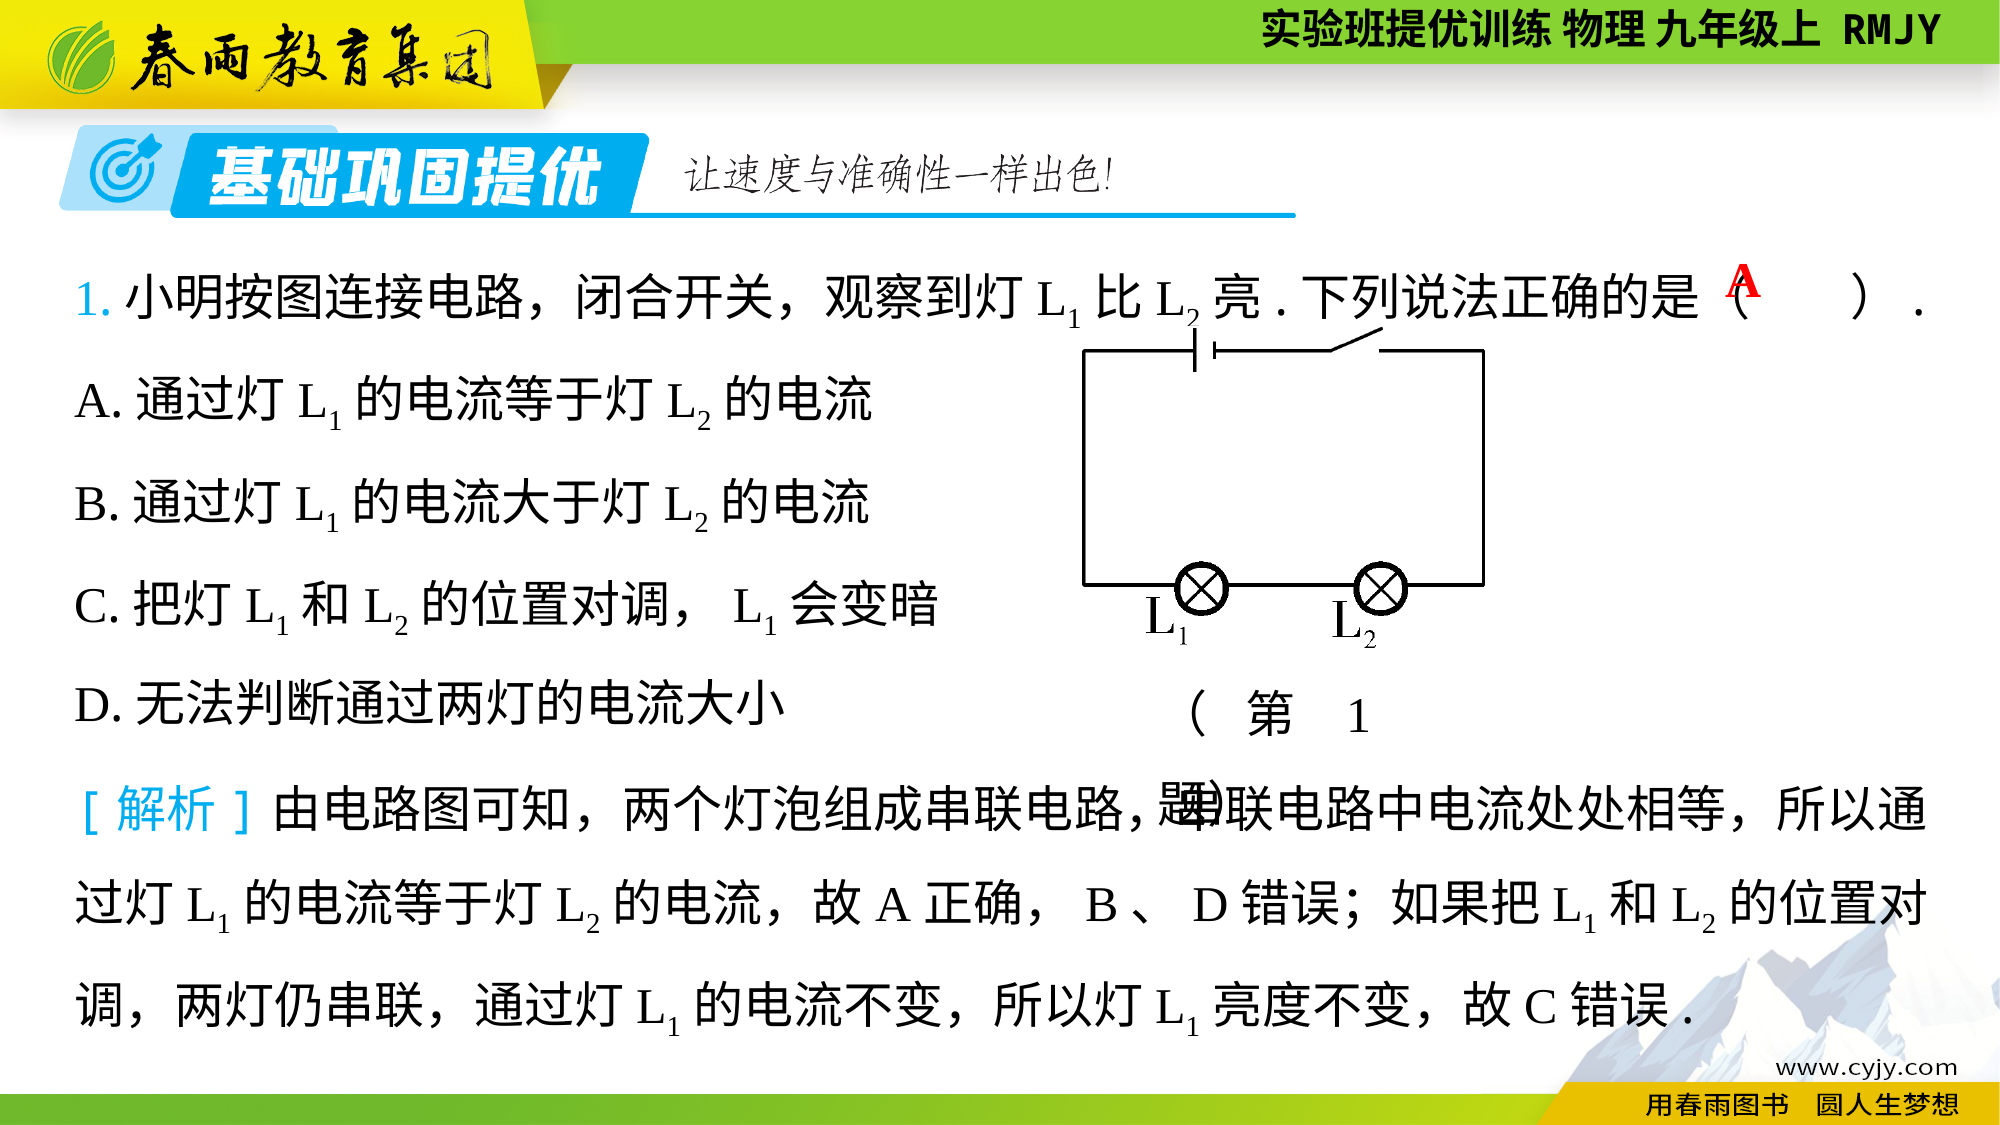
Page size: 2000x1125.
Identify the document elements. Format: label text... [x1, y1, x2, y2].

text_box （第1题） [1142, 656, 1398, 739]
picture [0, 0, 2000, 1125]
list 1.小明按图连接电路，闭合开关，观察到灯L1比L2亮.下列说法正确的是（ ）. A.通过灯L1的电流等于灯L2的电流 B.通过灯L1的电流大于灯L2的电流 C.把灯L1和L2的位置对调，L1会变暗 D.无法判断通过两灯的电流大小 [59, 223, 1944, 682]
text_box A [1710, 240, 1777, 315]
text_box [解析]由电路图可知，两个灯泡组成串联电路，串联电路中电流处处相等，所以通过灯L1的电流等于灯L2的电流，故A正确，B、D错误；如果把L1和L2的位置对调，两灯仍串联，通过灯L1的电流不变，所以灯L1亮度不变，故C错误. [59, 739, 1944, 1050]
